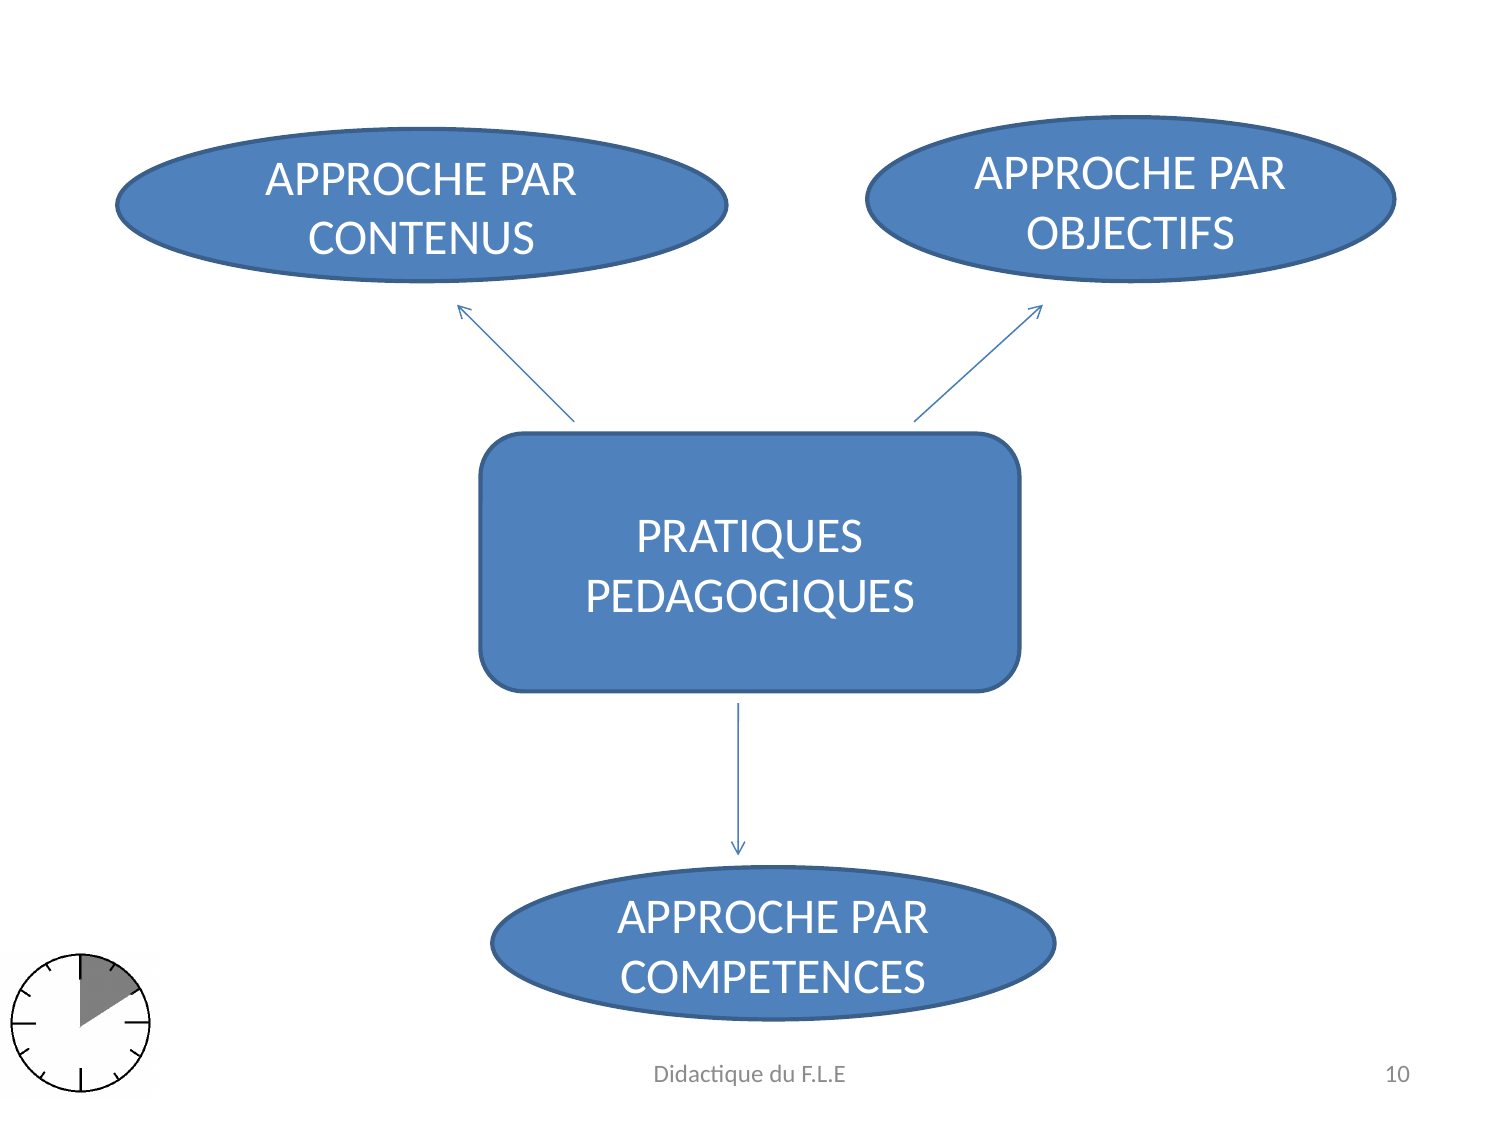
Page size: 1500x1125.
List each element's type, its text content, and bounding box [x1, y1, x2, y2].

footer Didactique du F.L.E [512, 1042, 988, 1103]
text_box APPROCHE PAR COMPETENCES [490, 865, 1057, 1022]
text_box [913, 304, 1044, 422]
text_box PRATIQUES PEDAGOGIQUES [478, 431, 1022, 694]
title [23, 45, 1477, 1090]
text_box APPROCHE PAR OBJECTIFS [865, 115, 1397, 284]
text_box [456, 304, 575, 422]
text_box APPROCHE PAR CONTENUS [115, 126, 729, 284]
slide_number 10 [1074, 1042, 1425, 1103]
picture [0, 948, 158, 1100]
